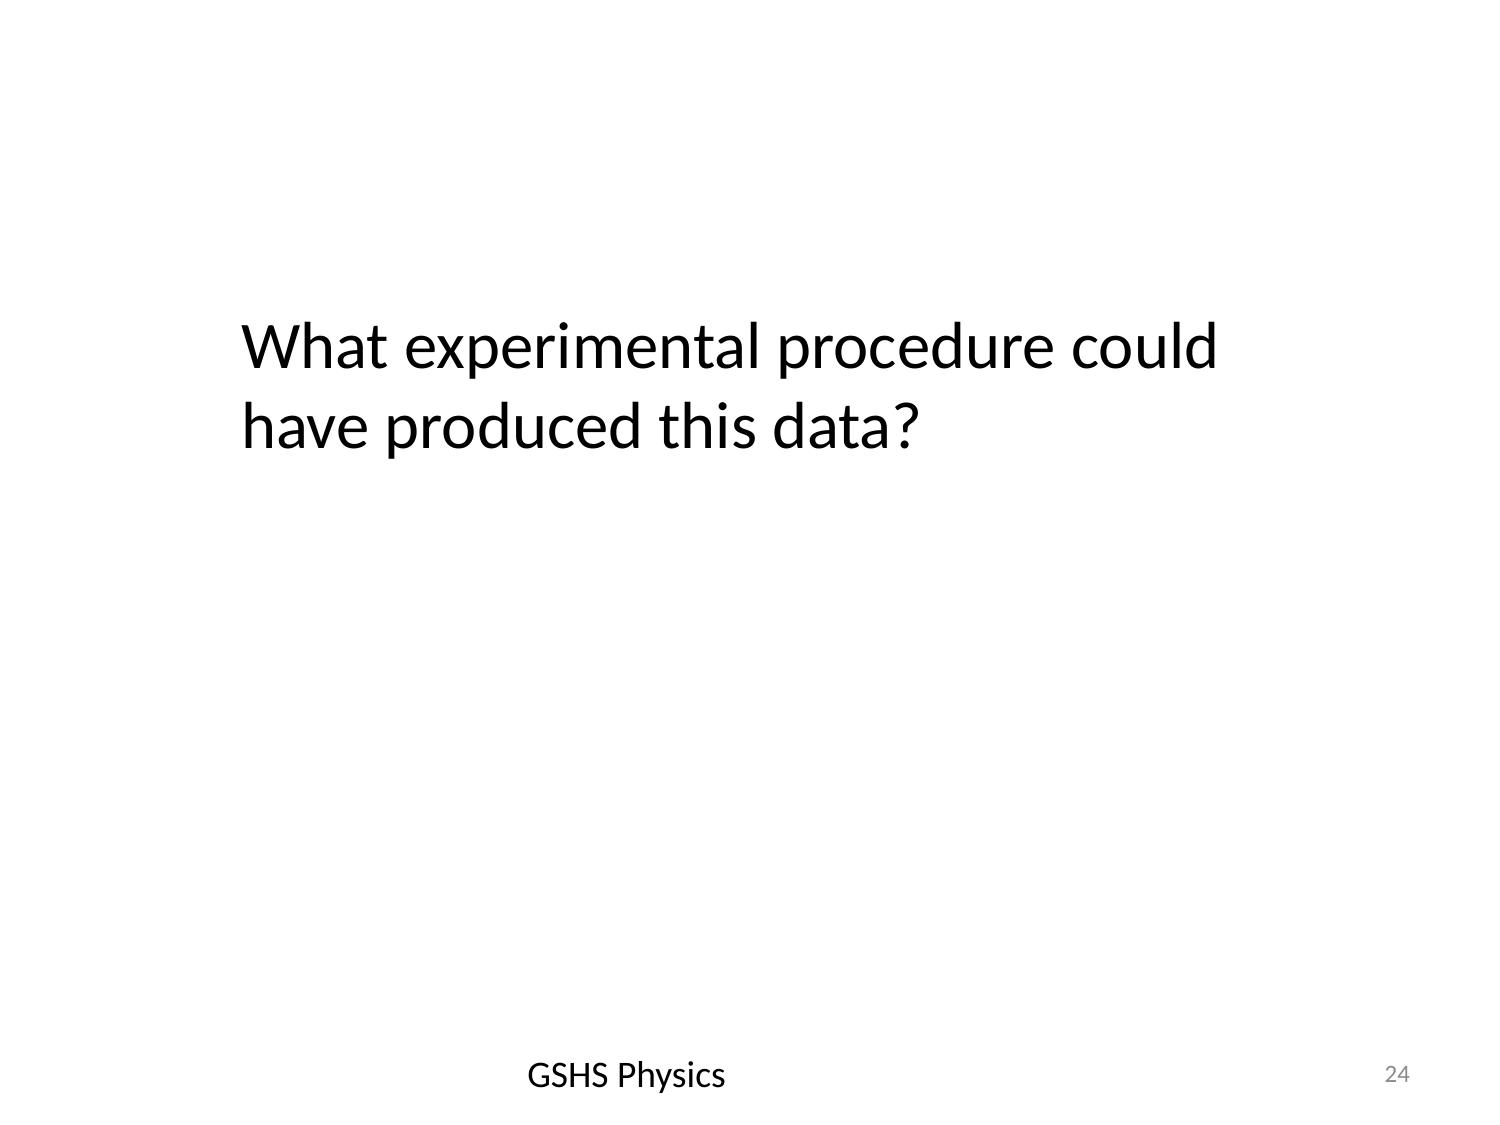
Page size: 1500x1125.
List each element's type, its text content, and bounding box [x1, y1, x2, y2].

footer GSHS Physics [512, 1042, 988, 1103]
slide_number 24 [1074, 1042, 1425, 1103]
text_box What experimental procedure could have produced this data? [226, 294, 1337, 470]
